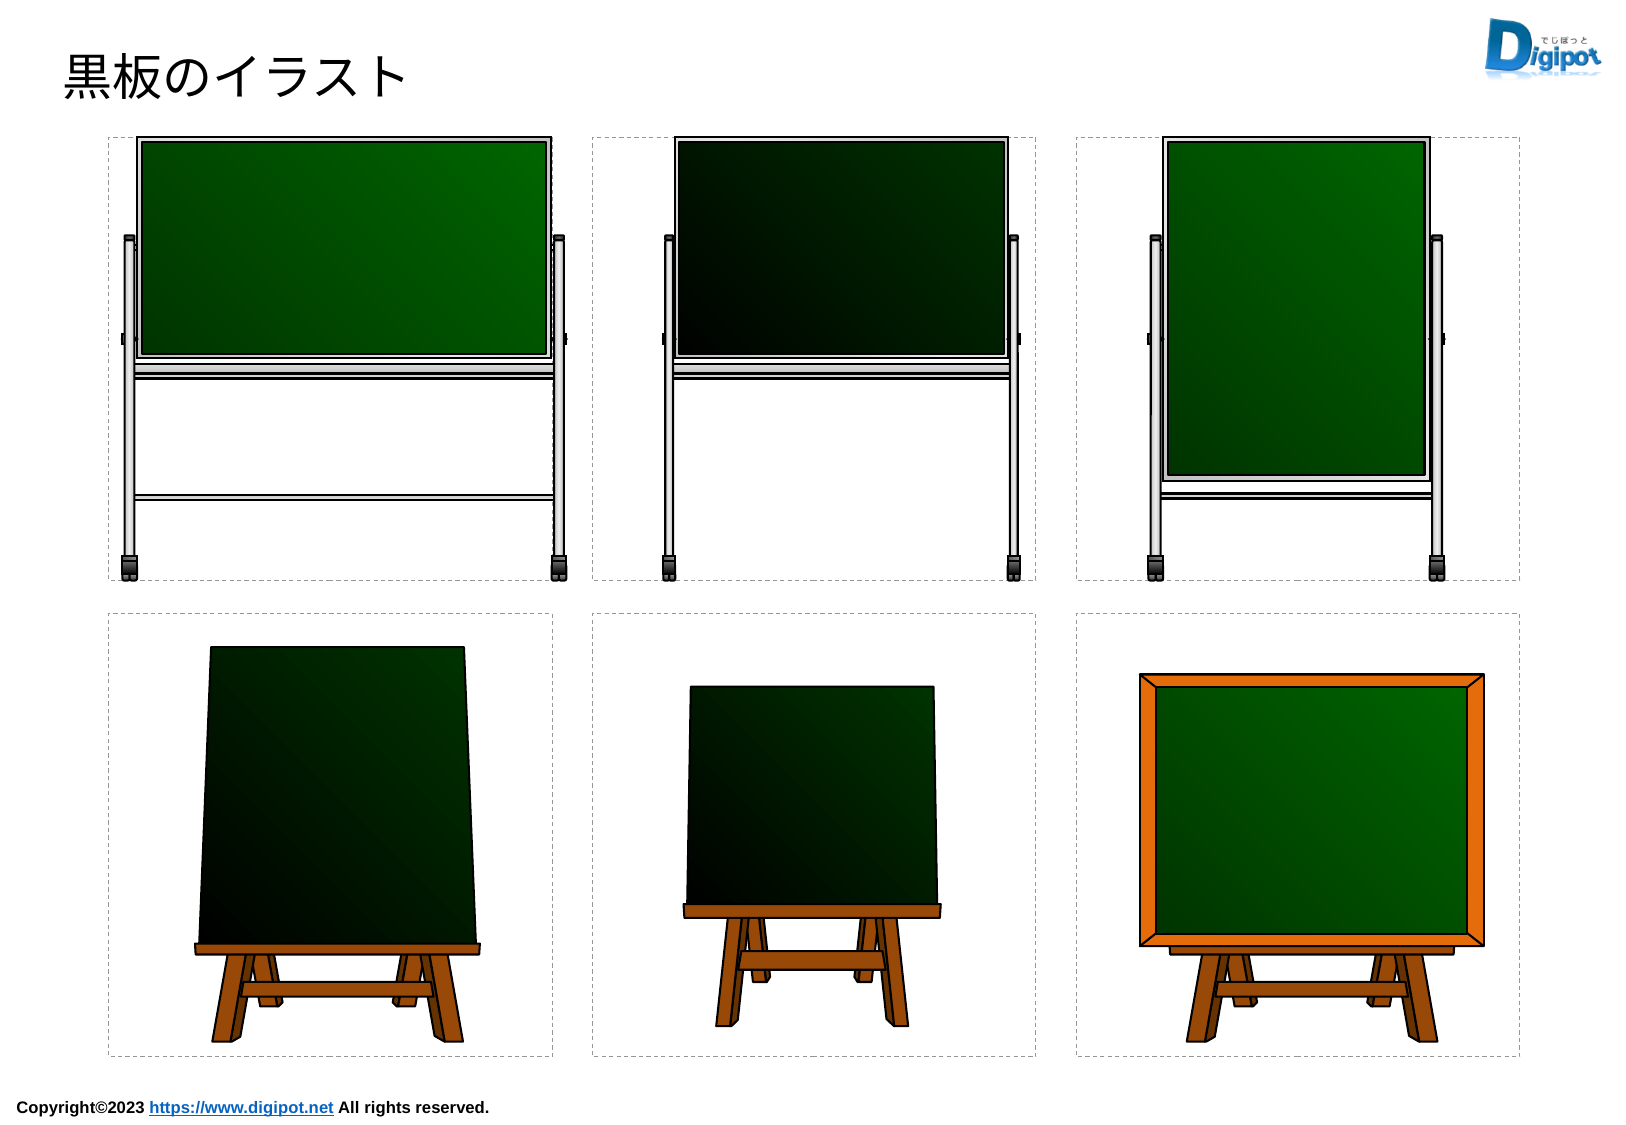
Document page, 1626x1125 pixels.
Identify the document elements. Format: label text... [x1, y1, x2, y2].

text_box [1139, 674, 1484, 1042]
text_box 黒板のイラスト [47, 38, 427, 113]
picture [1485, 18, 1602, 82]
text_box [1148, 136, 1445, 581]
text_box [663, 136, 1020, 581]
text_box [683, 686, 941, 1027]
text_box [194, 646, 480, 1042]
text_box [122, 136, 567, 581]
